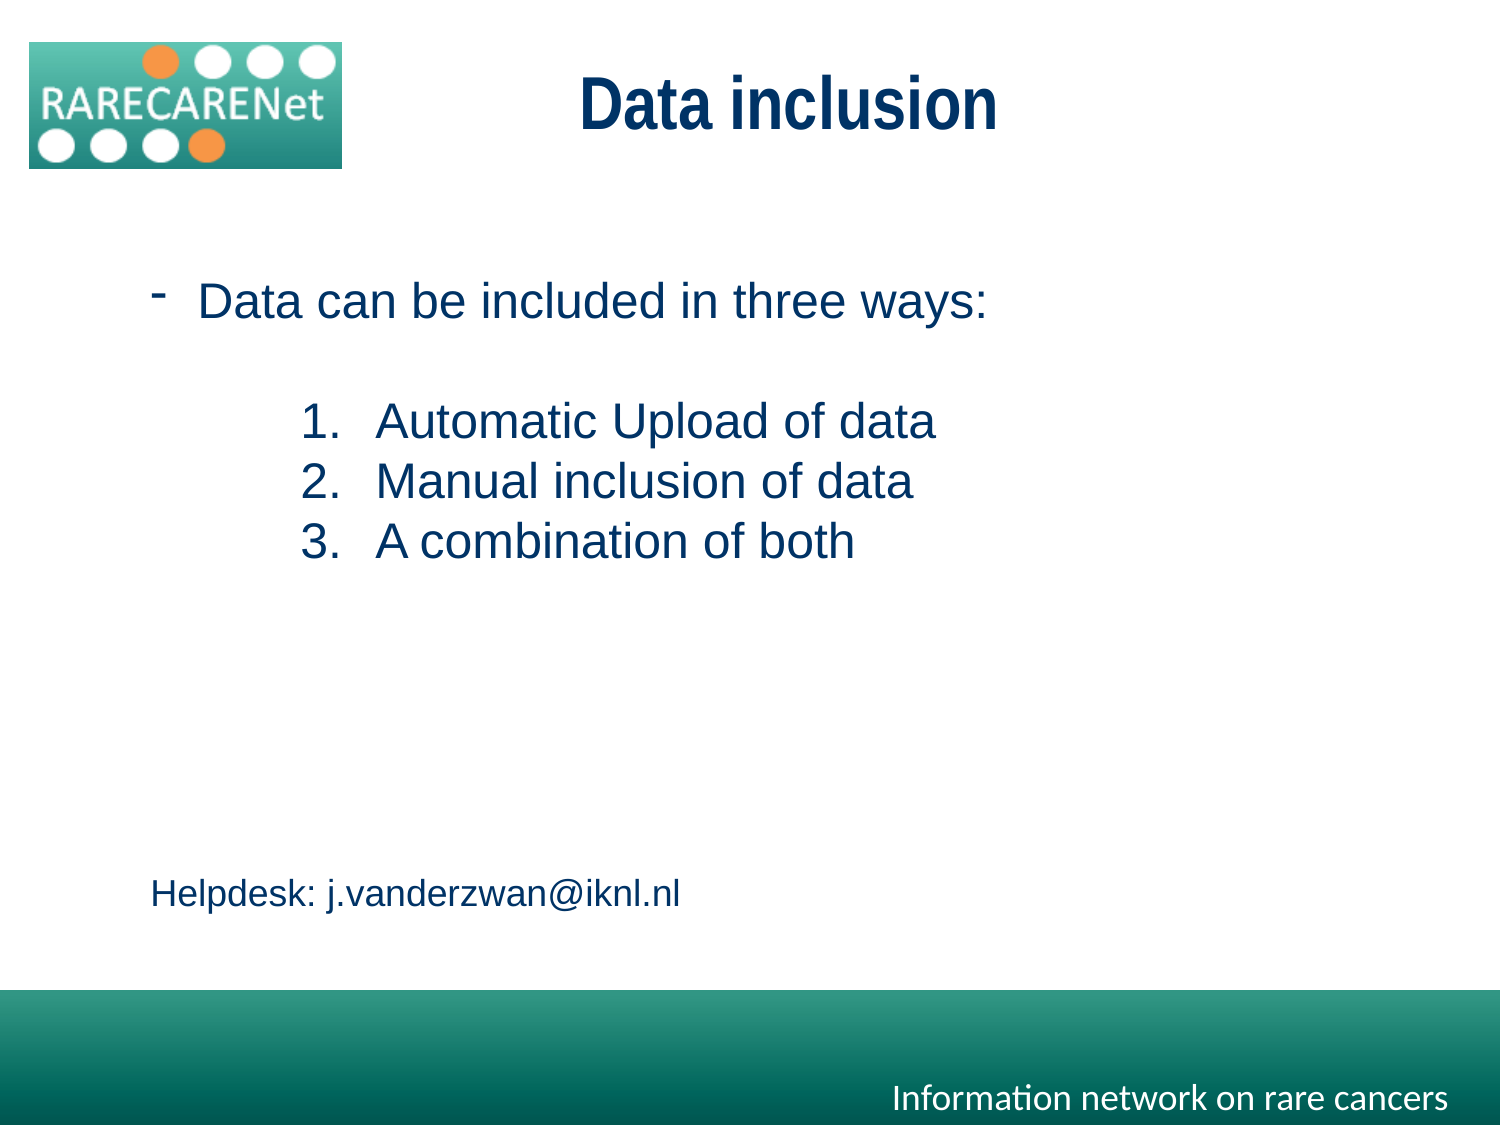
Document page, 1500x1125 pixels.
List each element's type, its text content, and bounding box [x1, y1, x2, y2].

text_box Data inclusion [564, 57, 1014, 153]
picture [0, 990, 1500, 1125]
text_box Data can be included in three ways: Automatic Upload of data Manual inclusion of data A combination of both Helpdesk: j.vanderzwan@iknl.nl [135, 261, 1294, 1012]
picture [29, 42, 342, 169]
